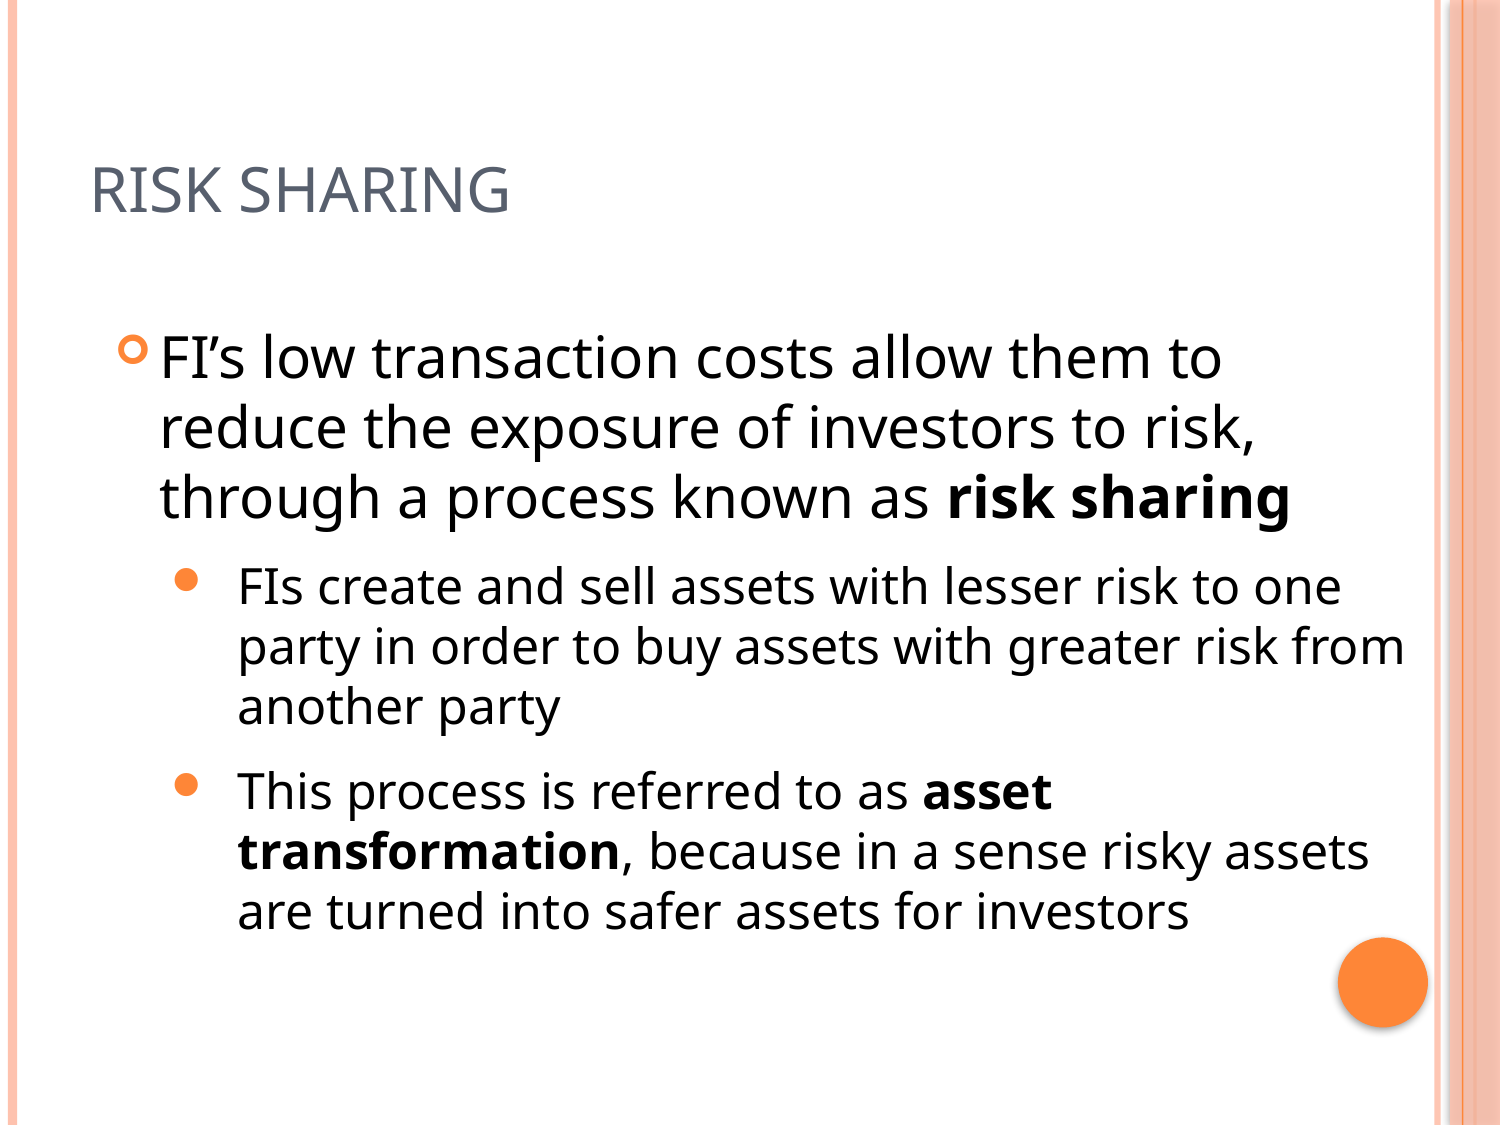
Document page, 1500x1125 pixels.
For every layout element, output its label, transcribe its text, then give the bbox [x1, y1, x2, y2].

list FI’s low transaction costs allow them to reduce the exposure of investors to risk, through a process known as risk sharing FIs create and sell assets with lesser risk to one party in order to buy assets with greater risk from another party This process is referred to as asset transformation, because in a sense risky assets are turned into safer assets for investors [99, 312, 1438, 988]
title Risk sharing [75, 45, 1300, 233]
